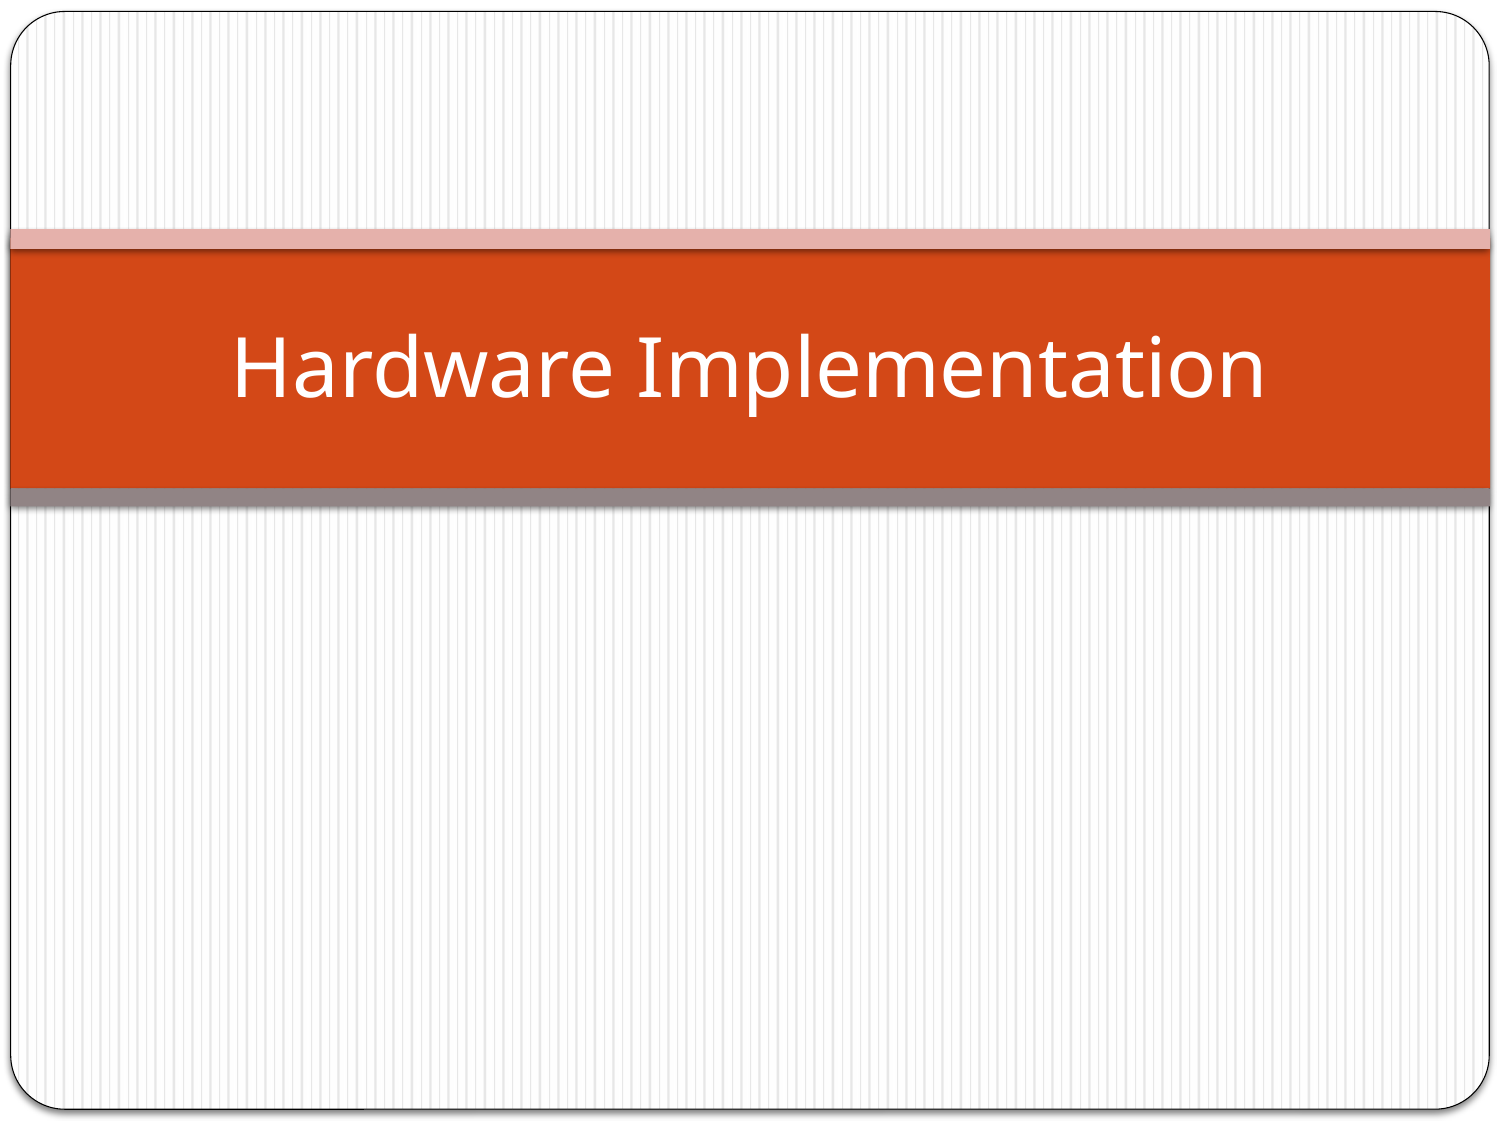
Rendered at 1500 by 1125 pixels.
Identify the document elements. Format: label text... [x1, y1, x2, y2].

title Hardware Implementation [75, 247, 1425, 489]
